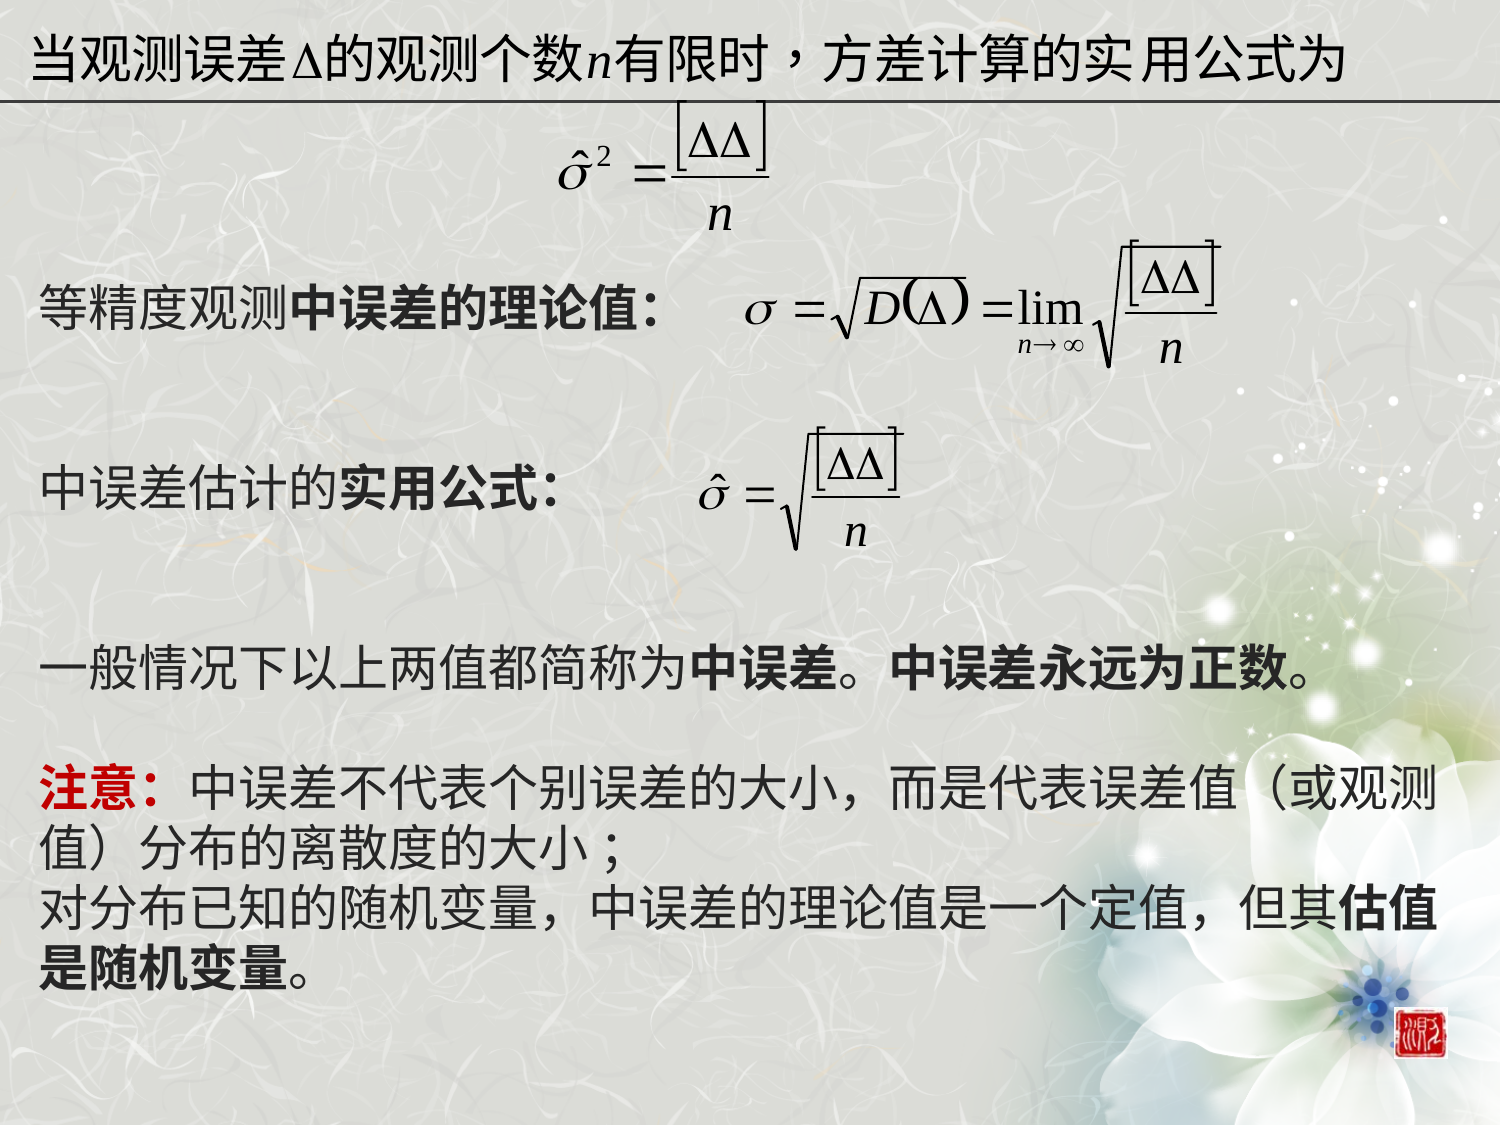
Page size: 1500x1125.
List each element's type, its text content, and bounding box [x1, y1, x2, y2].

picture [0, 103, 1500, 1125]
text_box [737, 234, 1231, 379]
picture [0, 0, 1500, 100]
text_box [23, 23, 1360, 243]
text_box 等精度观测中误差的理论值： 中误差估计的实用公式： 一般情况下以上两值都简称为中误差。中误差永远为正数。 注意：中误差不代表个别误差的大小，而是代表误差值（或观测值）分布的离散度的大小 ； 对分布已知的随机变量，中误差的理论值是一个定值，但其估值是随机变量。 [23, 269, 1465, 1005]
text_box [691, 421, 915, 562]
